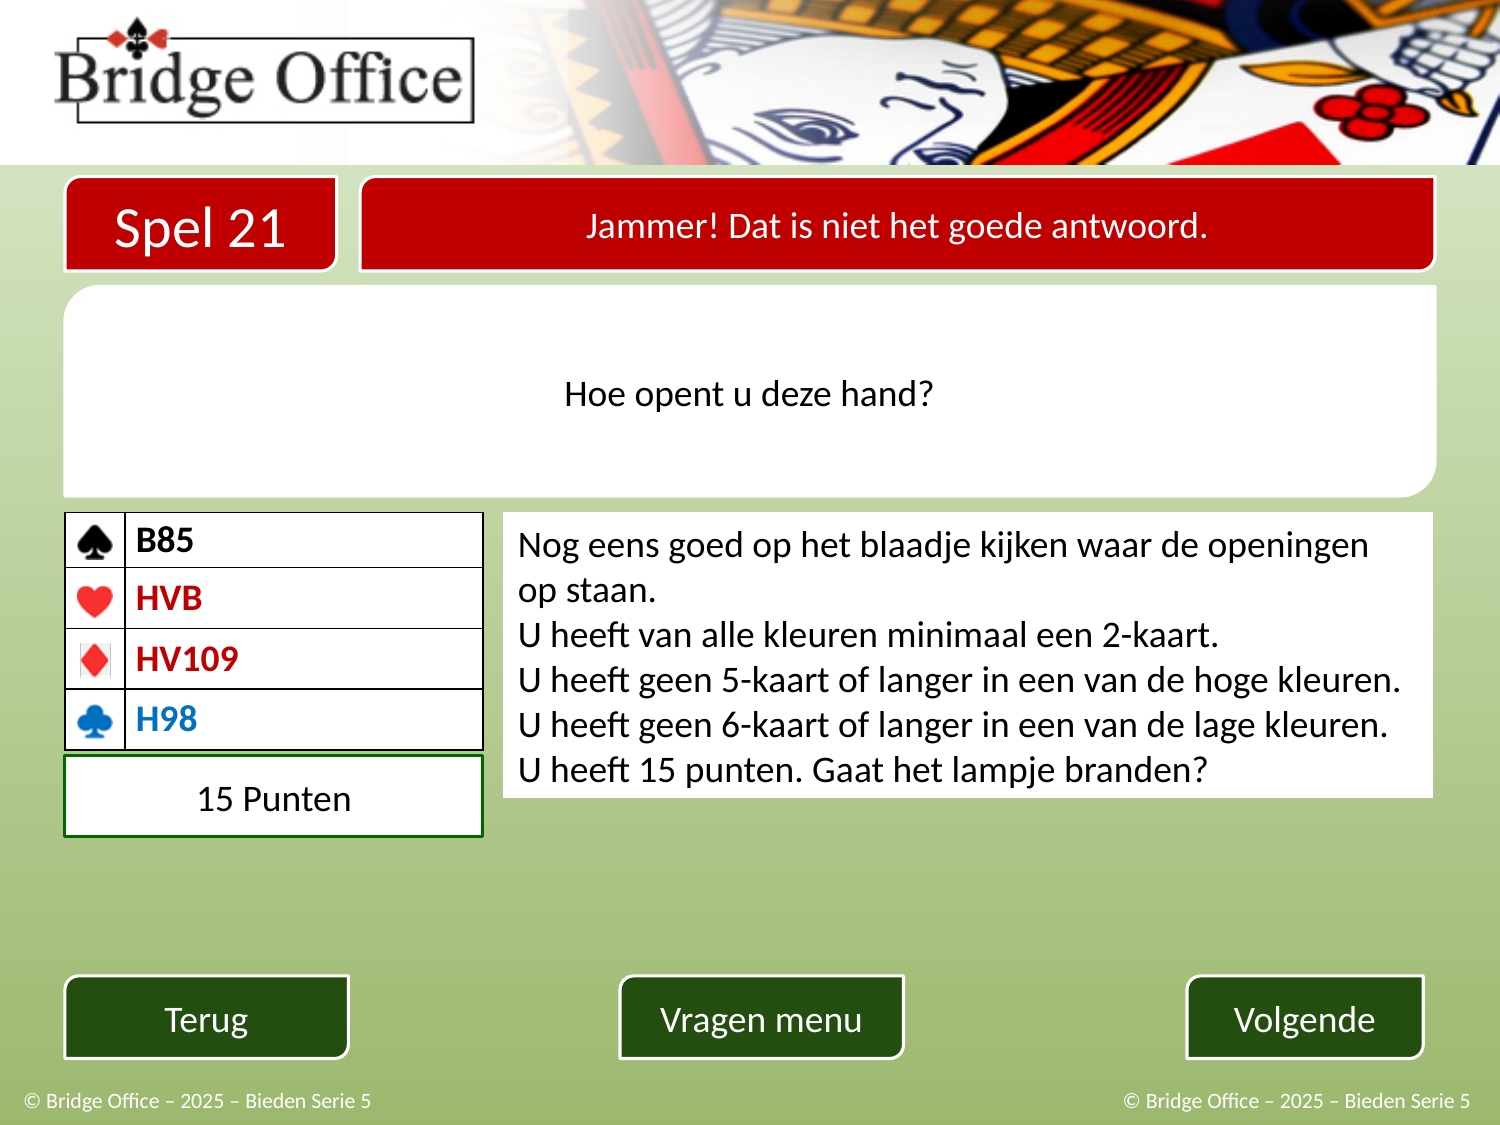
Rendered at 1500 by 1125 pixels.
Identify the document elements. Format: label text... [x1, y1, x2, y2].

table_cell HV109 [126, 629, 482, 688]
text_box 15 Punten [63, 754, 484, 838]
table_header [66, 513, 124, 567]
text_box Volgende [1185, 974, 1425, 1061]
text_box Hoe opent u deze hand? [63, 284, 1437, 498]
picture [77, 524, 113, 561]
table_cell [66, 568, 124, 628]
text_box © Bridge Office – 2025 – Bieden Serie 5 [8, 1079, 393, 1121]
text_box © Bridge Office – 2025 – Bieden Serie 5 [1107, 1079, 1500, 1121]
text_box Nog eens goed op het blaadje kijken waar de openingen op staan. U heeft van alle kleuren minimaal een 2-kaart. U heeft geen 5-kaart of langer in een van de hoge kleuren. U heeft geen 6-kaart of langer in een van de lage kleuren. U heeft 15 punten. Gaat het lampje branden? [503, 512, 1433, 798]
picture [0, 0, 1500, 166]
text_box Vragen menu [618, 974, 906, 1061]
picture [77, 643, 113, 679]
table_cell [66, 629, 124, 688]
table_header B85 [126, 513, 482, 567]
text_box Terug [63, 974, 350, 1061]
text_box Spel 21 [63, 178, 339, 273]
picture [77, 585, 113, 618]
table_cell HVB [126, 568, 482, 628]
table_cell H98 [126, 690, 482, 749]
text_box Jammer! Dat is niet het goede antwoord. [358, 178, 1437, 273]
picture [77, 703, 113, 740]
table_cell [66, 690, 124, 749]
